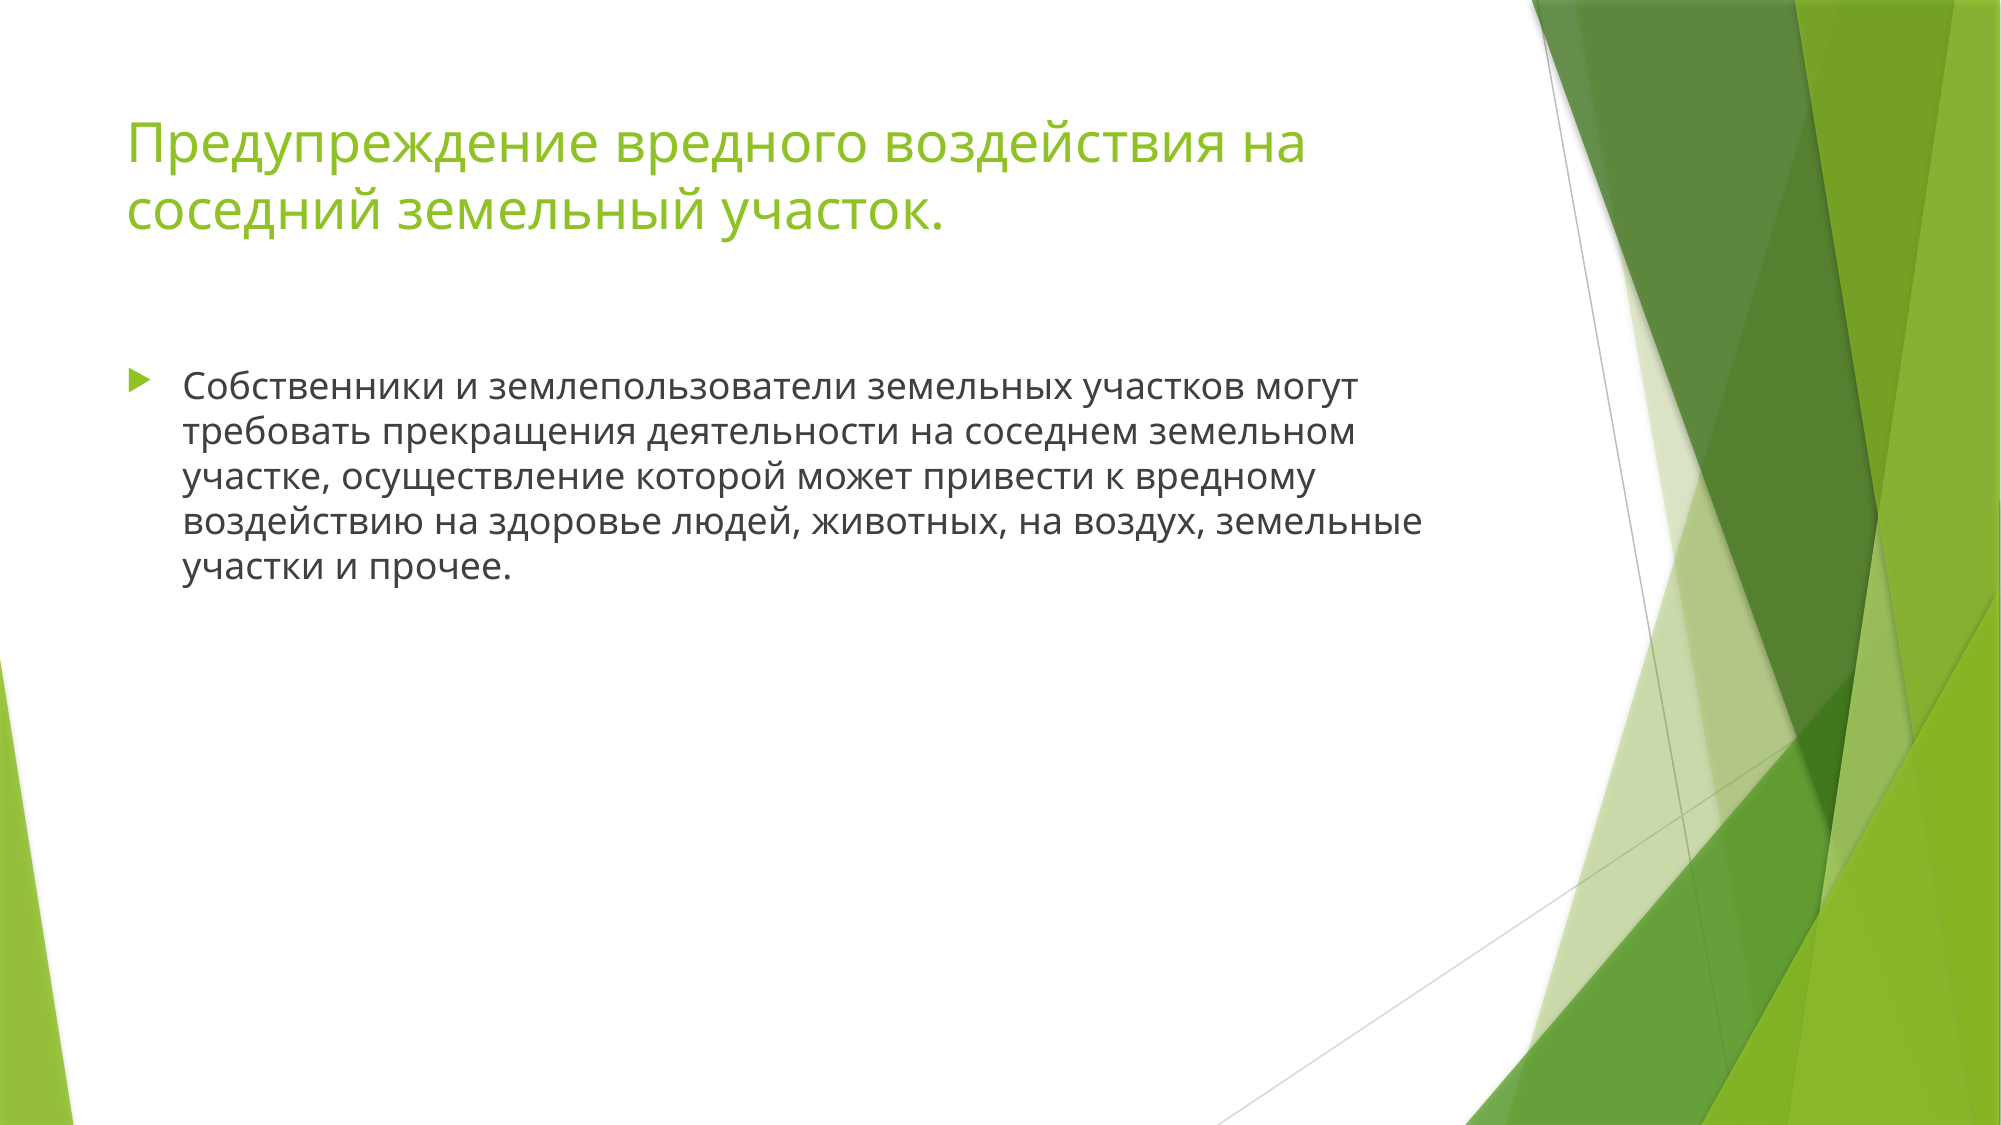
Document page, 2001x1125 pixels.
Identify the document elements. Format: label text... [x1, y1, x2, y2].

title Предупреждение вредного воздействия на соседний земельный участок. [111, 99, 1522, 317]
list Собственники и землепользователи земельных участков могут требовать прекращения деятельности на соседнем земельном участке, осуществление которой может привести к вредному воздействию на здоровье людей, животных, на воздух, земельные участки и прочее. [111, 354, 1522, 992]
